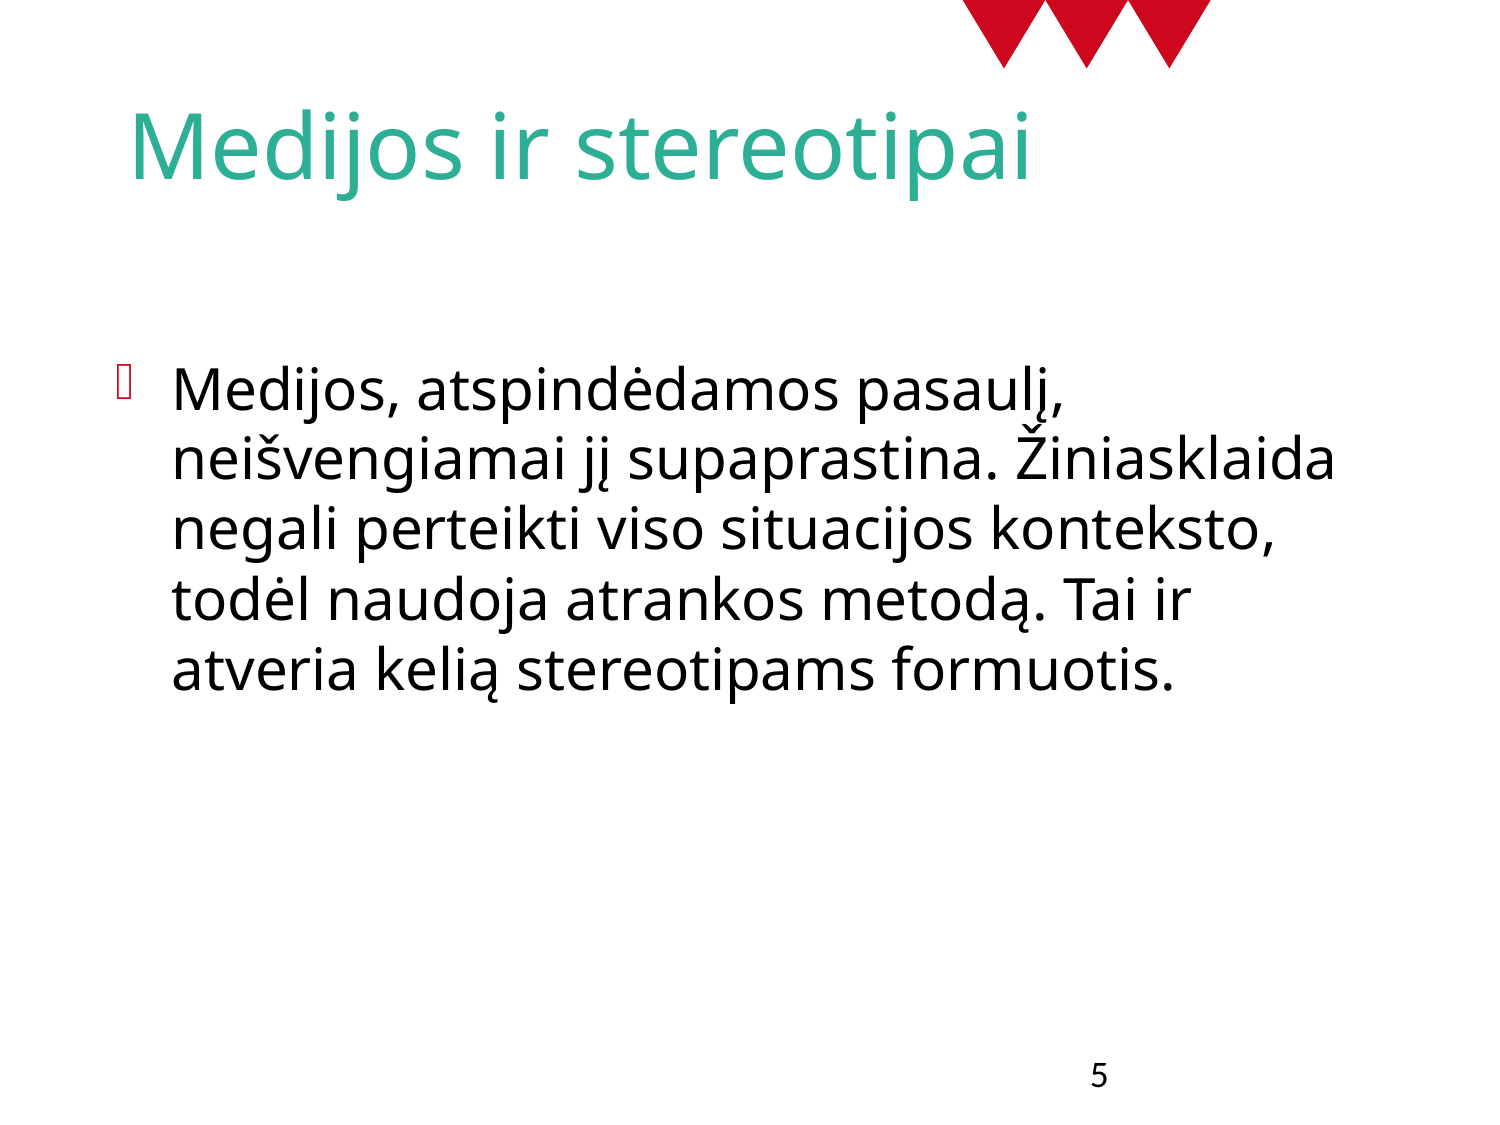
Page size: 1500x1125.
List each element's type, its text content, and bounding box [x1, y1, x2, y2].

title Medijos ir stereotipai [112, 66, 1388, 220]
list Medijos, atspindėdamos pasaulį, neišvengiamai jį supaprastina. Žiniasklaida negali perteikti viso situacijos konteksto, todėl naudoja atrankos metodą. Tai ir atveria kelią stereotipams formuotis. [100, 262, 1400, 1012]
slide_number 5 [1074, 1042, 1425, 1103]
